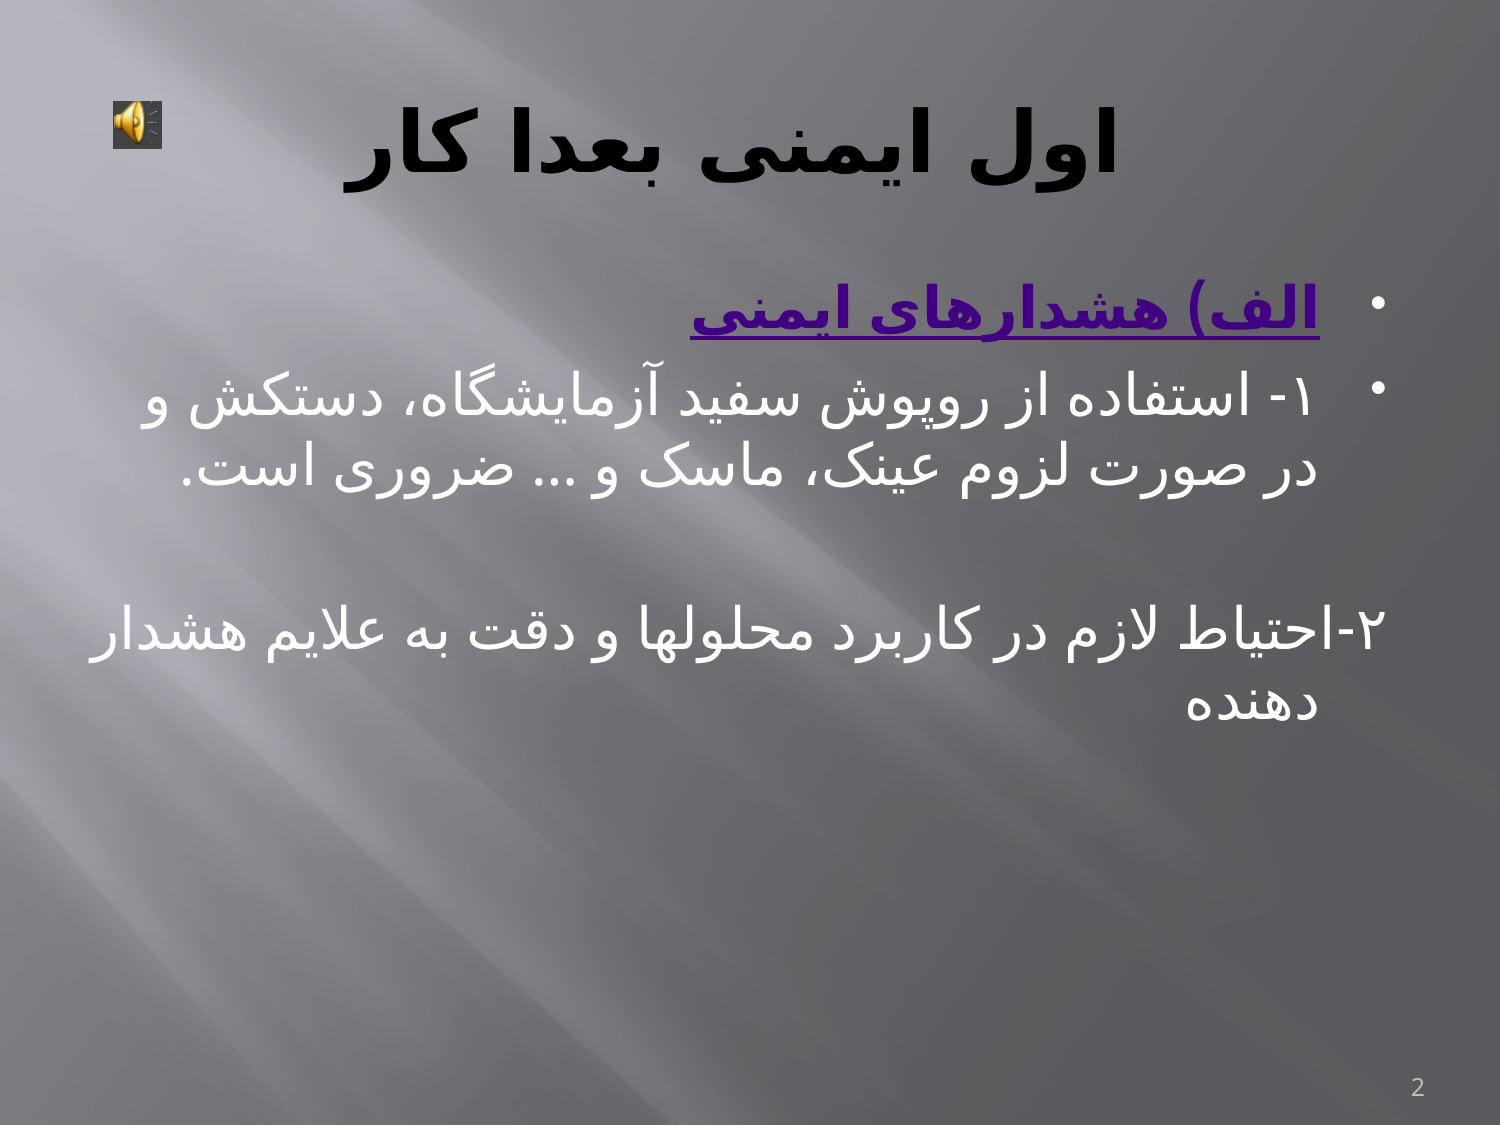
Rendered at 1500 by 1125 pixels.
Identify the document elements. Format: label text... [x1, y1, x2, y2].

picture [112, 99, 163, 151]
list الف) هشدارهای ایمنی ۱- استفاده از روپوش سفید آزمایشگاه، دستکش و در صورت لزوم عینک، ماسک و … ضروری است. ۲-احتیاط لازم در کاربرد محلولها و دقت به علایم هشدار دهنده [75, 262, 1425, 1035]
title اول ایمنی بعدا کار [75, 45, 1425, 233]
slide_number 2 [1299, 1052, 1425, 1113]
